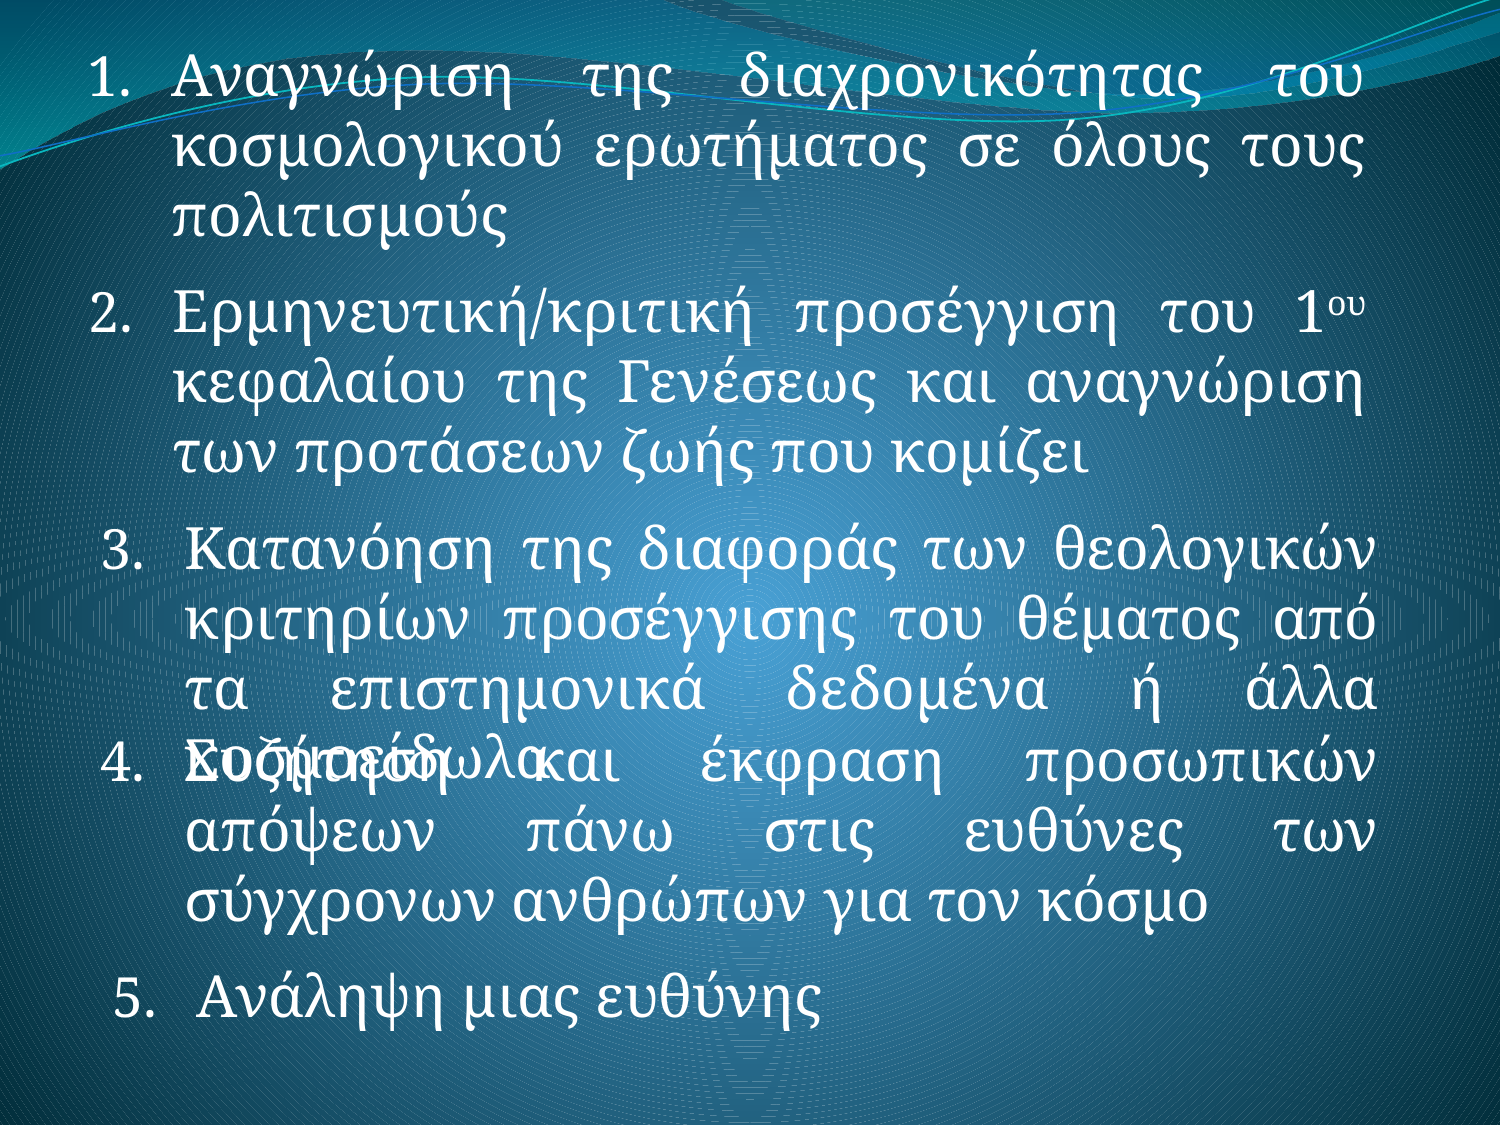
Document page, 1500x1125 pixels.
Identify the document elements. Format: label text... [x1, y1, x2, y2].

subtitle Αναγνώριση της διαχρονικότητας του κοσμολογικού ερωτήματος σε όλους τους πολιτισμούς [87, 30, 1376, 279]
text_box Κατανόηση της διαφοράς των θεολογικών κριτηρίων προσέγγισης του θέματος από τα επιστημονικά δεδομένα ή άλλα κοσμοείδωλα [100, 503, 1389, 715]
text_box Ερμηνευτική/κριτική προσέγγιση του 1ου κεφαλαίου της Γενέσεως και αναγνώριση των προτάσεων ζωής που κομίζει [88, 267, 1377, 516]
text_box Συζήτηση και έκφραση προσωπικών απόψεων πάνω στις ευθύνες των σύγχρονων ανθρώπων για τον κόσμο [100, 715, 1389, 964]
text_box Ανάληψη μιας ευθύνης [112, 952, 1401, 1083]
